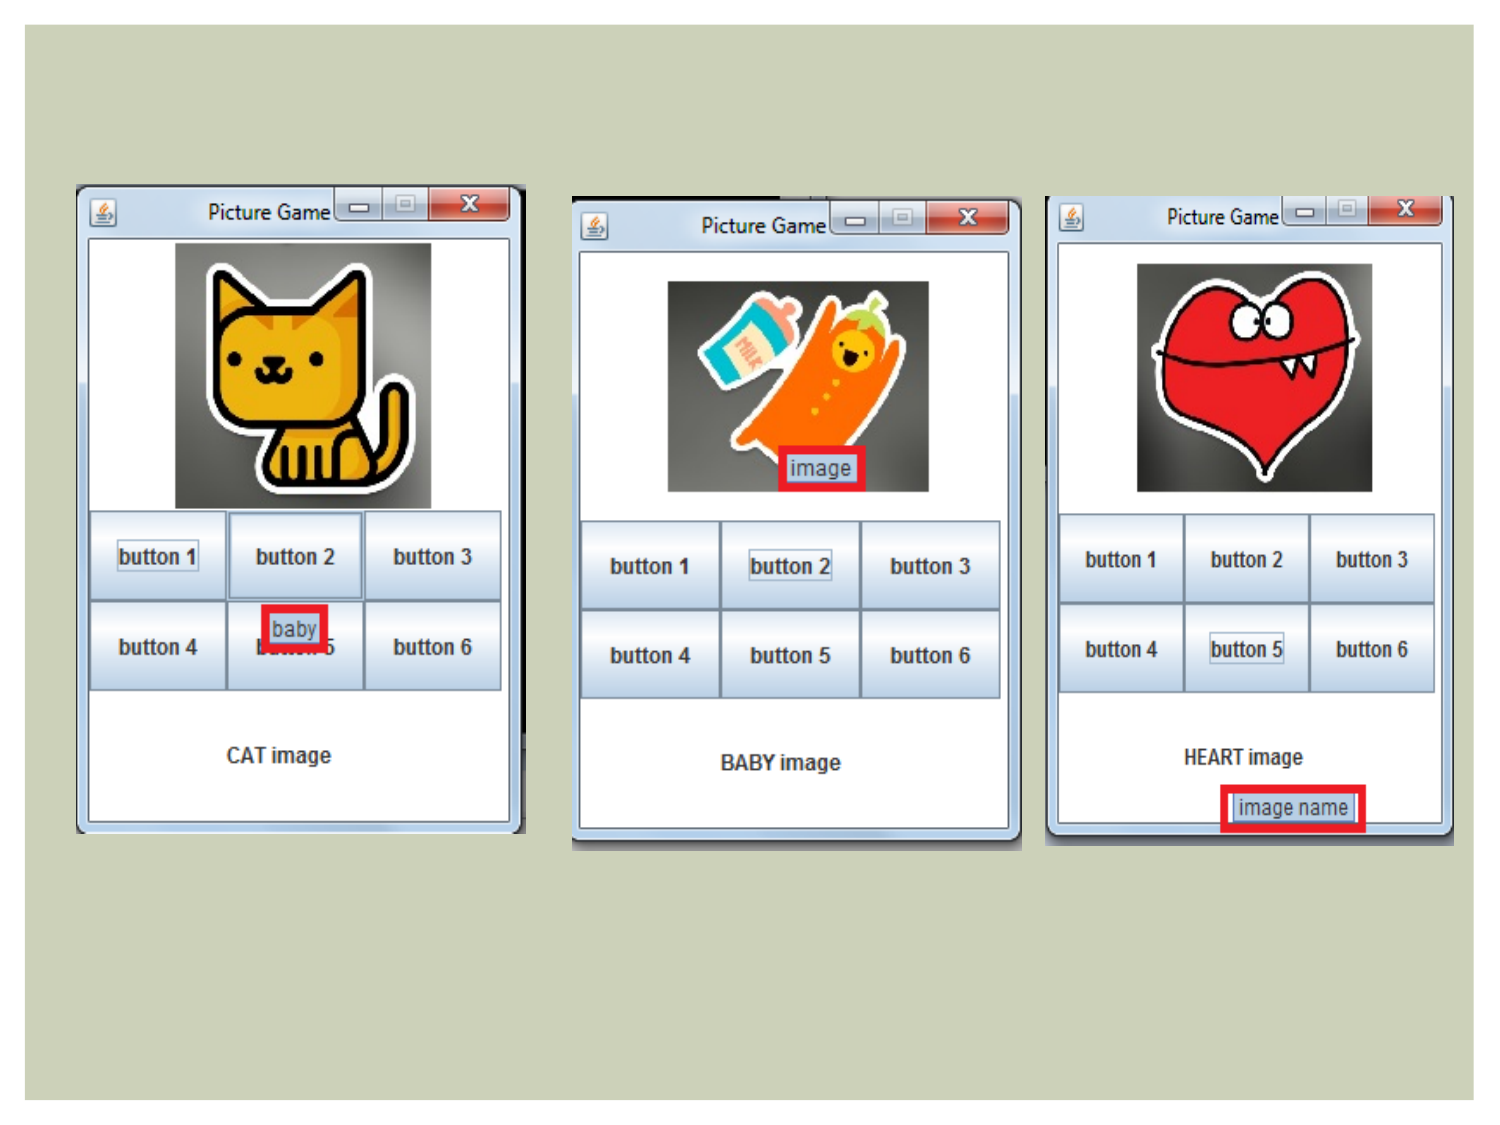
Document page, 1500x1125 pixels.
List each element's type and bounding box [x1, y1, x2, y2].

picture [1045, 195, 1454, 847]
picture [572, 195, 1022, 852]
picture [76, 184, 526, 834]
